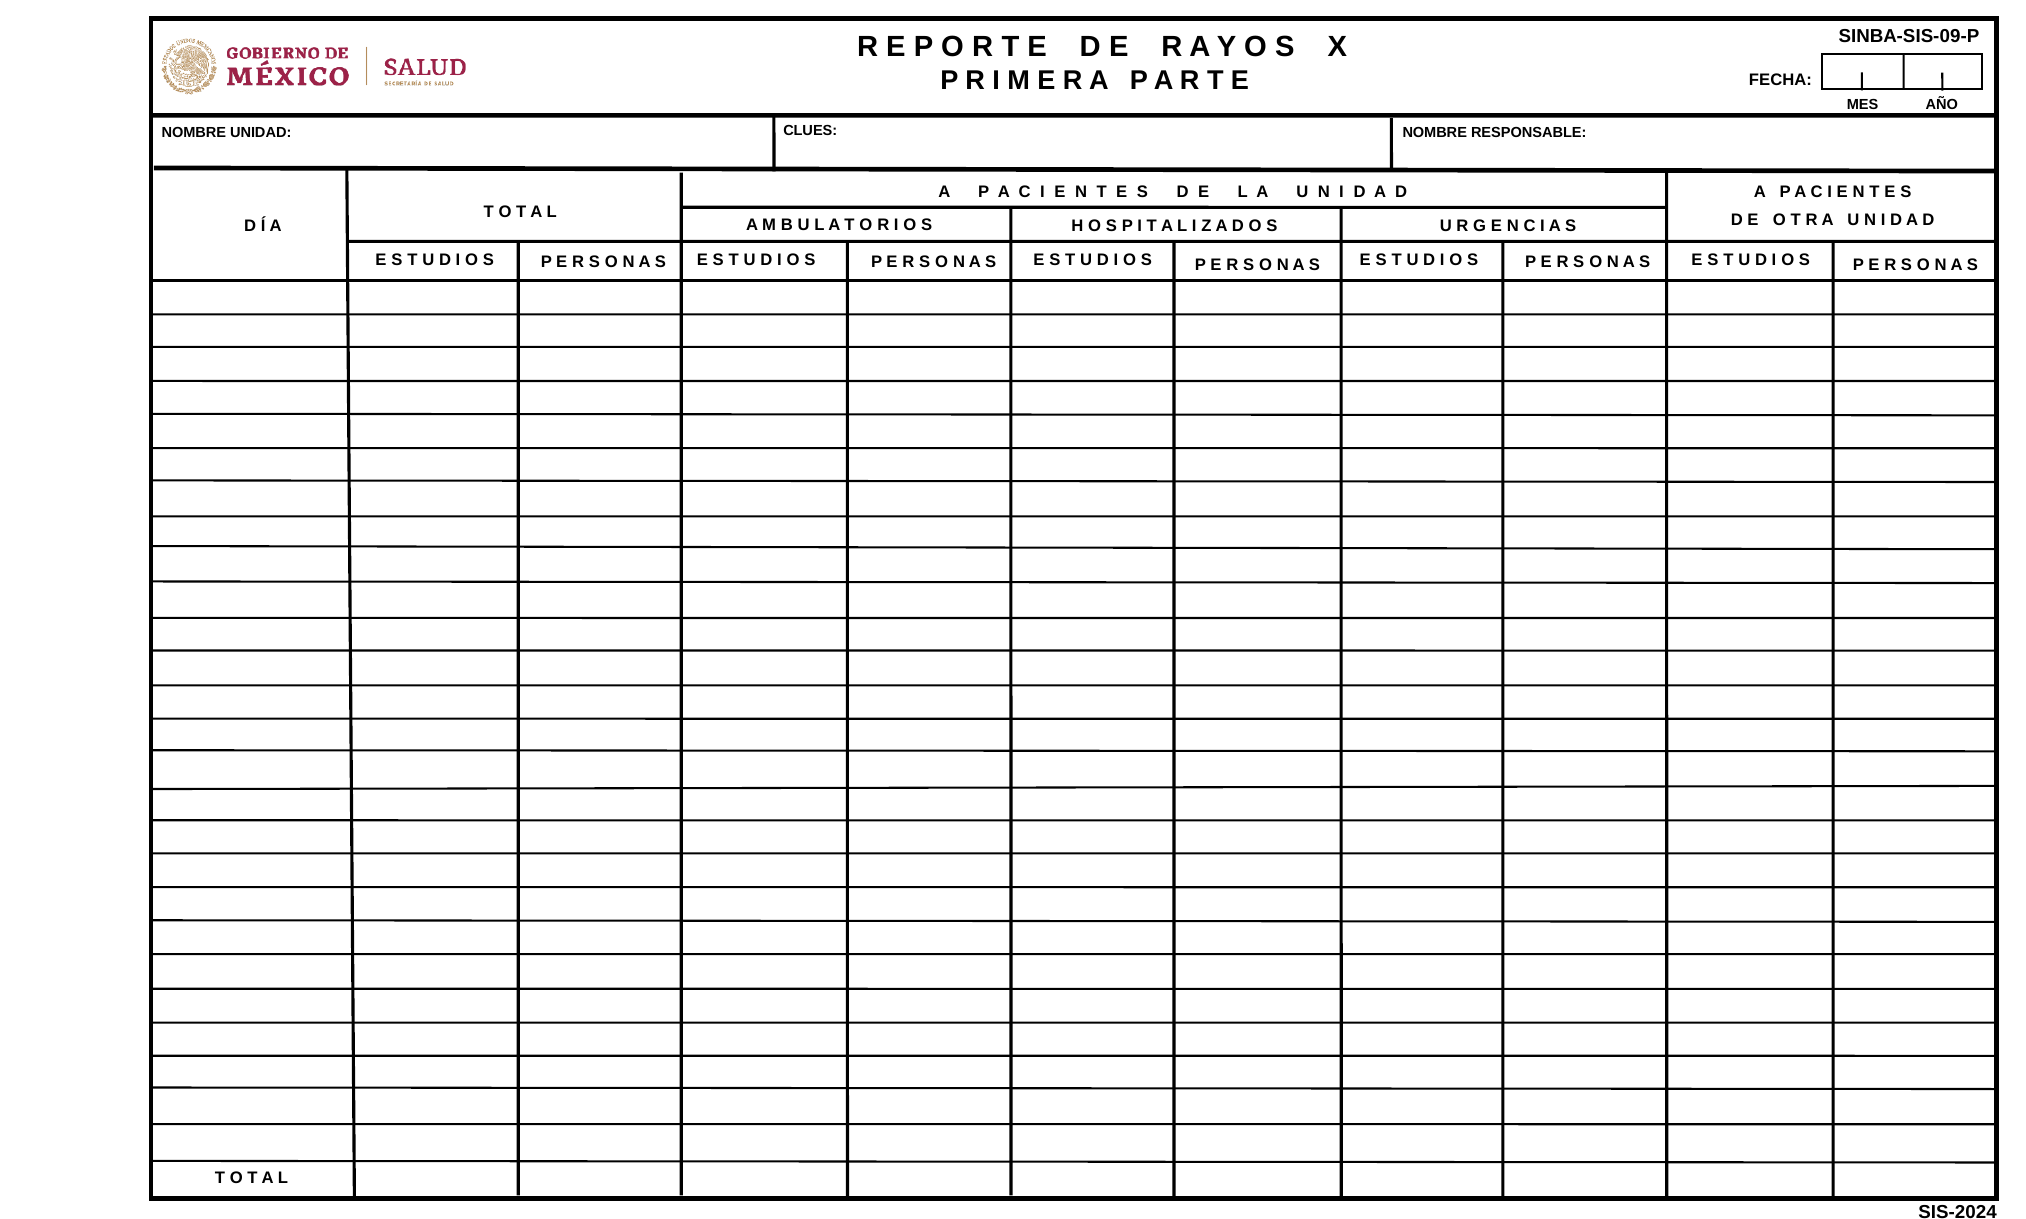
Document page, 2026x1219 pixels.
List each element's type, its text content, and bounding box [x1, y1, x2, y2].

text_box E S T U D I O S [359, 241, 511, 277]
text_box R E P O R T E D E R A Y O S X P R I M E R A P A R T E [222, 29, 1983, 93]
text_box E S T U D I O S [1675, 241, 1827, 277]
text_box E S T U D I O S [1017, 241, 1169, 277]
text_box T O T A L [361, 193, 679, 229]
text_box NOMBRE UNIDAD: [146, 115, 318, 148]
text_box A P A C I E N T E S D E L A U N I D A D [688, 173, 1658, 207]
text_box P E R S O N A S [519, 243, 688, 279]
text_box P E R S O N A S [1169, 246, 1346, 279]
text_box P E R S O N A S [1500, 243, 1676, 279]
text_box NOMBRE RESPONSABLE: [1387, 115, 1629, 148]
text_box P E R S O N A S [1827, 246, 2004, 281]
text_box CLUES: [768, 113, 925, 146]
text_box U R G E N C I A S [1365, 208, 1652, 241]
text_box P E R S O N A S [845, 243, 1022, 279]
picture [151, 29, 476, 103]
text_box D Í A [187, 207, 339, 243]
text_box E S T U D I O S [680, 241, 832, 277]
text_box E S T U D I O S [1343, 241, 1495, 277]
text_box T O T A L [175, 1159, 327, 1195]
text_box H O S P I T A L I Z A D O S [1032, 207, 1318, 243]
text_box A P A C I E N T E S D E O T R A U N I D A D [1670, 173, 1995, 237]
text_box A M B U L A T O R I O S [696, 205, 982, 241]
